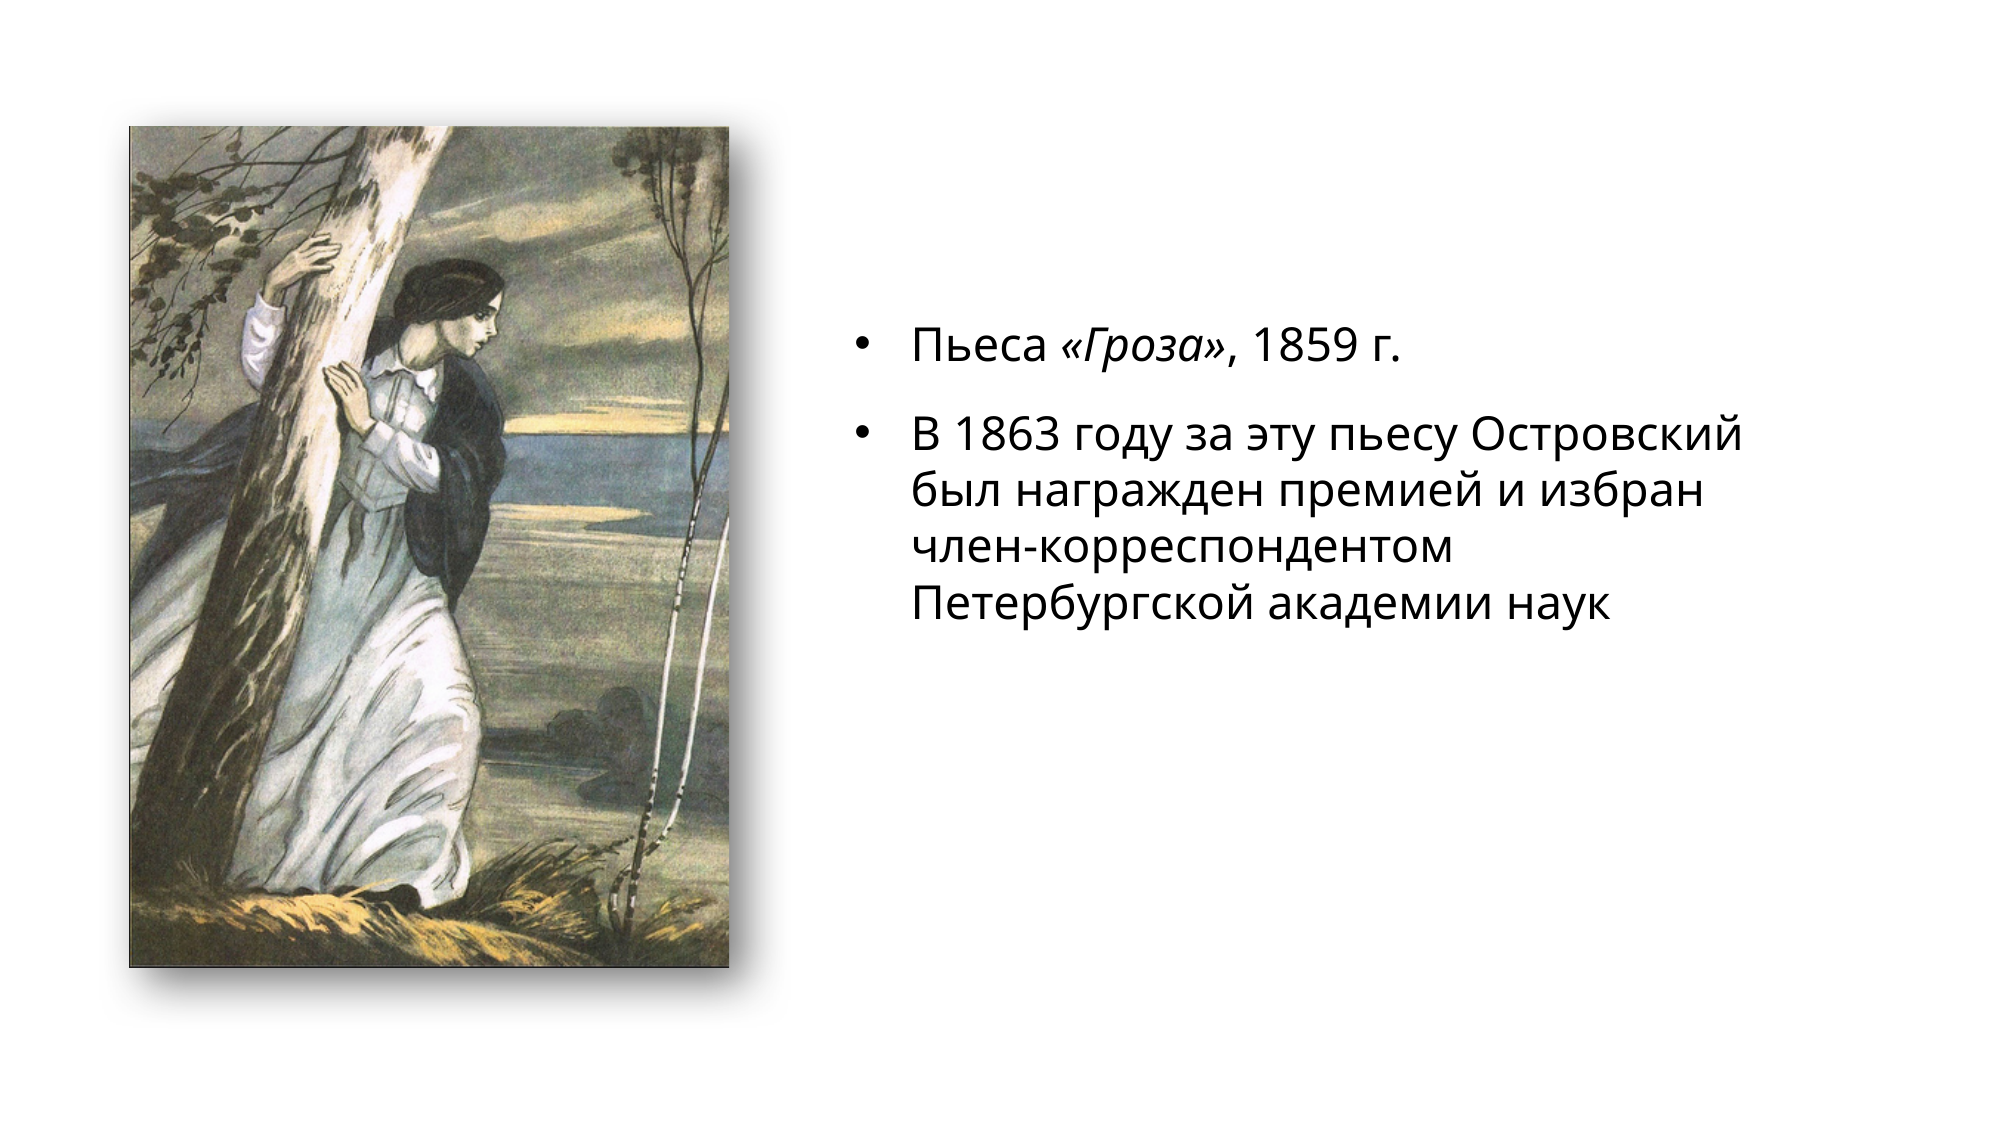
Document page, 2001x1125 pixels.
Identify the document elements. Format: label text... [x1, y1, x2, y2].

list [129, 126, 730, 968]
text_box Пьеса «Гроза», 1859 г. [839, 306, 1947, 438]
text_box В 1863 году за эту пьесу Островский был награжден премией и избран член-корреспондентом Петербургской академии наук [839, 396, 1819, 636]
